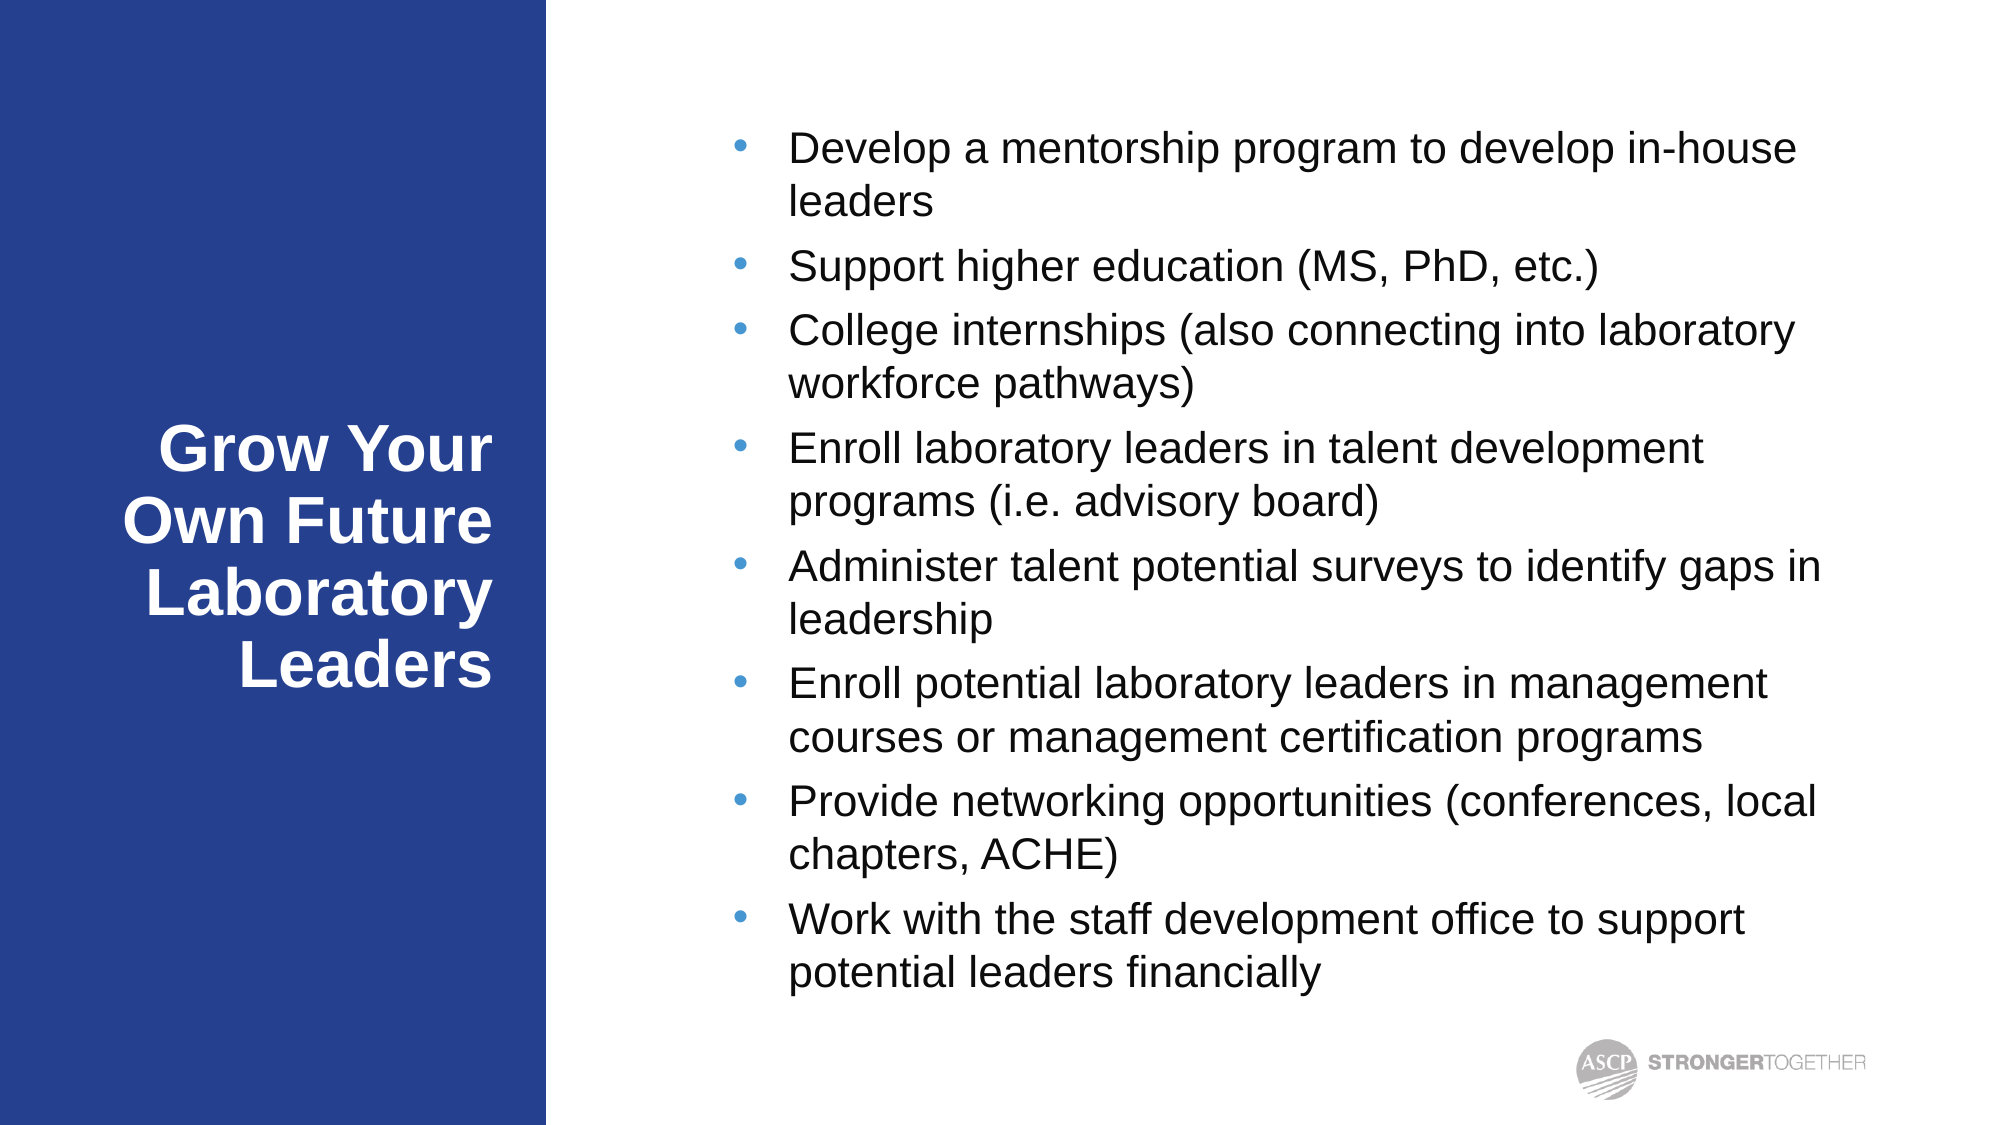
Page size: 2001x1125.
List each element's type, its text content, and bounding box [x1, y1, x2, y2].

list Develop a mentorship program to develop in-house leaders Support higher education (MS, PhD, etc.) College internships (also connecting into laboratory workforce pathways) Enroll laboratory leaders in talent development programs (i.e. advisory board) Administer talent potential surveys to identify gaps in leadership Enroll potential laboratory leaders in management courses or management certification programs Provide networking opportunities (conferences, local chapters, ACHE) Work with the staff development office to support potential leaders financially [701, 107, 1866, 1009]
picture [1576, 1039, 1866, 1100]
title Grow Your Own Future Laboratory Leaders [37, 448, 509, 667]
